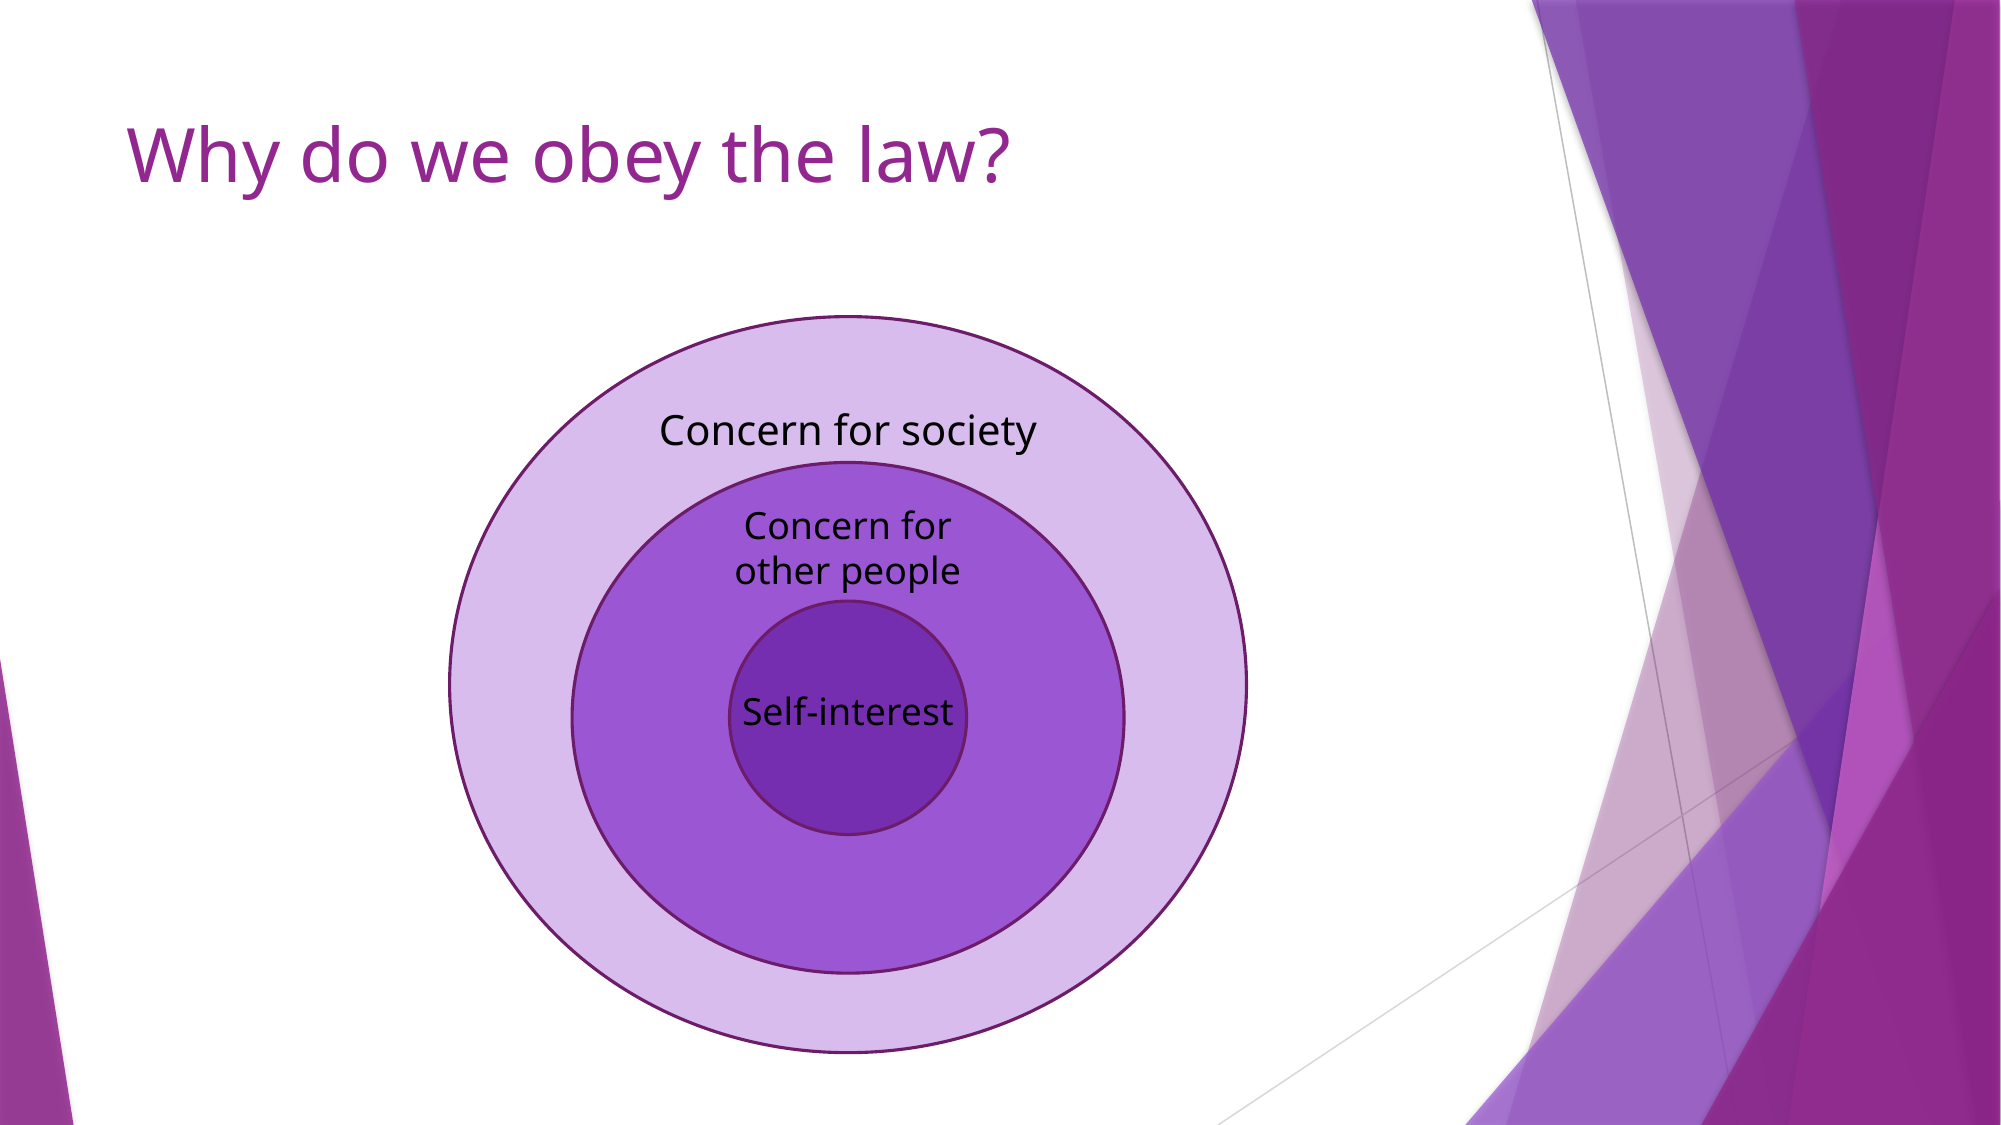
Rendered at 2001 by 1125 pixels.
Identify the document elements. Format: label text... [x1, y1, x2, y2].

text_box [611, 983, 1085, 1055]
text_box [1129, 421, 1249, 948]
title Why do we obey the law? [111, 99, 1522, 317]
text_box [571, 395, 1125, 974]
text_box [600, 315, 1096, 394]
text_box [448, 422, 566, 947]
